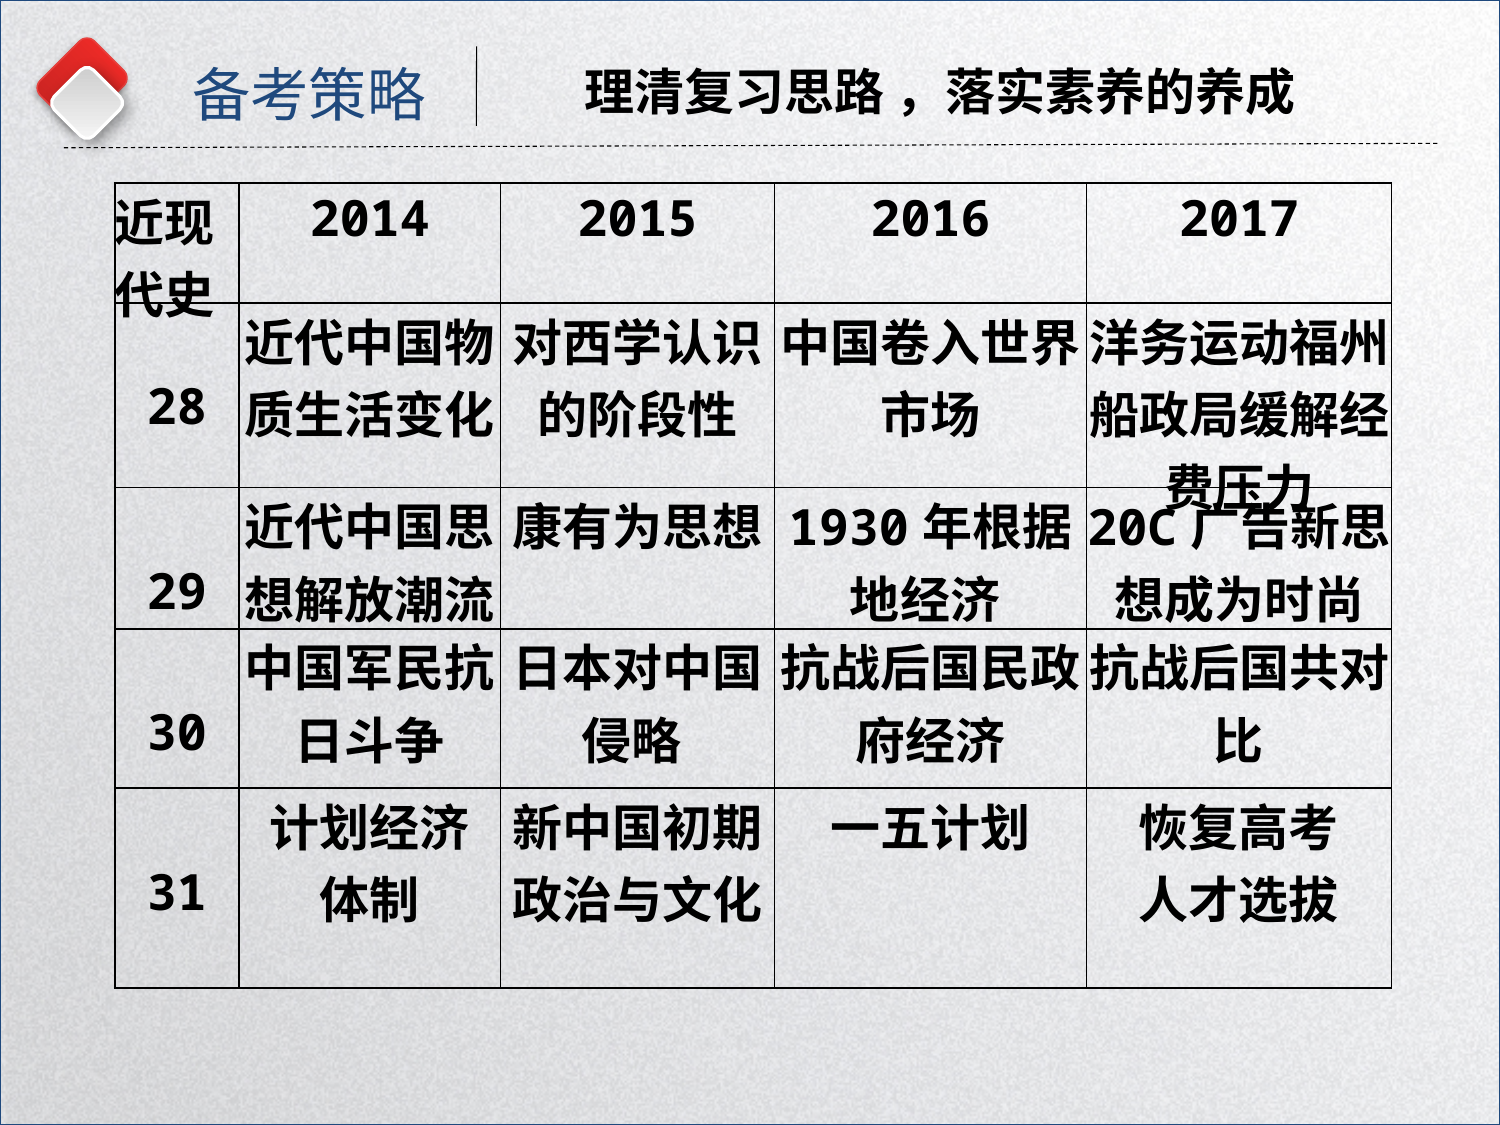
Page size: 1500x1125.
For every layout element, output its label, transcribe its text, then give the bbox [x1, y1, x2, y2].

table_cell 对西学认识的阶段性 [501, 304, 774, 487]
table_header 2016 [775, 184, 1086, 302]
text_box 理清复习思路 ，落实素养的养成 [569, 53, 1311, 129]
table_header 近现代史 [116, 184, 238, 302]
table_cell 中国军民抗日斗争 [240, 630, 500, 787]
table_cell 中国卷入世界市场 [775, 304, 1086, 487]
table_cell 洋务运动福州船政局缓解经费压力 [1087, 304, 1391, 487]
table_cell 恢复高考 人才选拔 [1087, 789, 1391, 987]
table_cell 28 [116, 304, 238, 487]
table_cell 30 [116, 630, 238, 787]
table_cell 新中国初期 政治与文化 [501, 789, 774, 987]
table_cell 计划经济 体制 [240, 789, 500, 987]
table_cell 20C广告新思想成为时尚 [1087, 488, 1391, 628]
table_cell 抗战后国共对比 [1087, 630, 1391, 787]
table_header 2017 [1087, 184, 1391, 302]
table_cell 1930年根据地经济 [775, 488, 1086, 628]
text_box [51, 67, 123, 139]
table_cell 近代中国物质生活变化 [240, 304, 500, 487]
picture [1, 1, 1499, 1124]
table_cell 日本对中国 侵略 [501, 630, 774, 787]
text_box 备考策略 [143, 50, 475, 136]
table_header 2014 [240, 184, 500, 302]
text_box [37, 38, 127, 104]
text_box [63, 143, 1439, 148]
table_cell 一五计划 [775, 789, 1086, 987]
table_cell 抗战后国民政府经济 [775, 630, 1086, 787]
table_cell 29 [116, 488, 238, 628]
table_cell 近代中国思想解放潮流 [240, 488, 500, 628]
table_header 2015 [501, 184, 774, 302]
table_cell 31 [116, 789, 238, 987]
table_cell 康有为思想 [501, 488, 774, 628]
